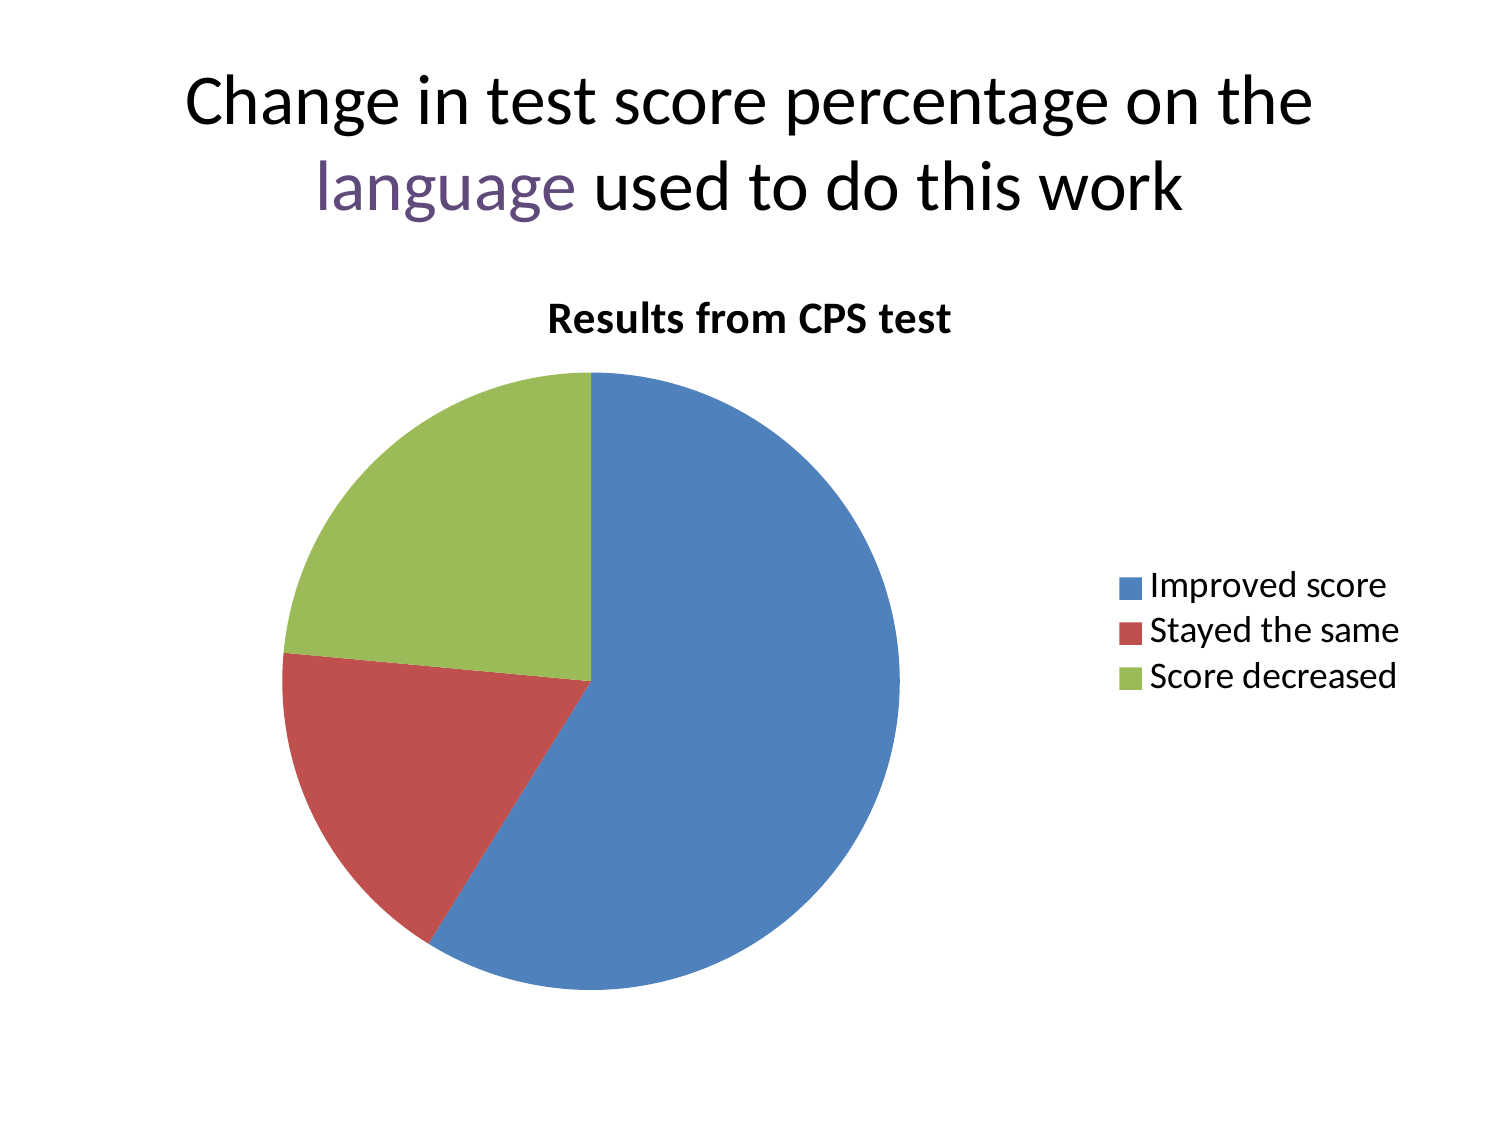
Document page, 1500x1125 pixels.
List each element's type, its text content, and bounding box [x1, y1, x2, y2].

title Change in test score percentage on the language used to do this work [75, 45, 1425, 233]
chart [74, 262, 1426, 1006]
